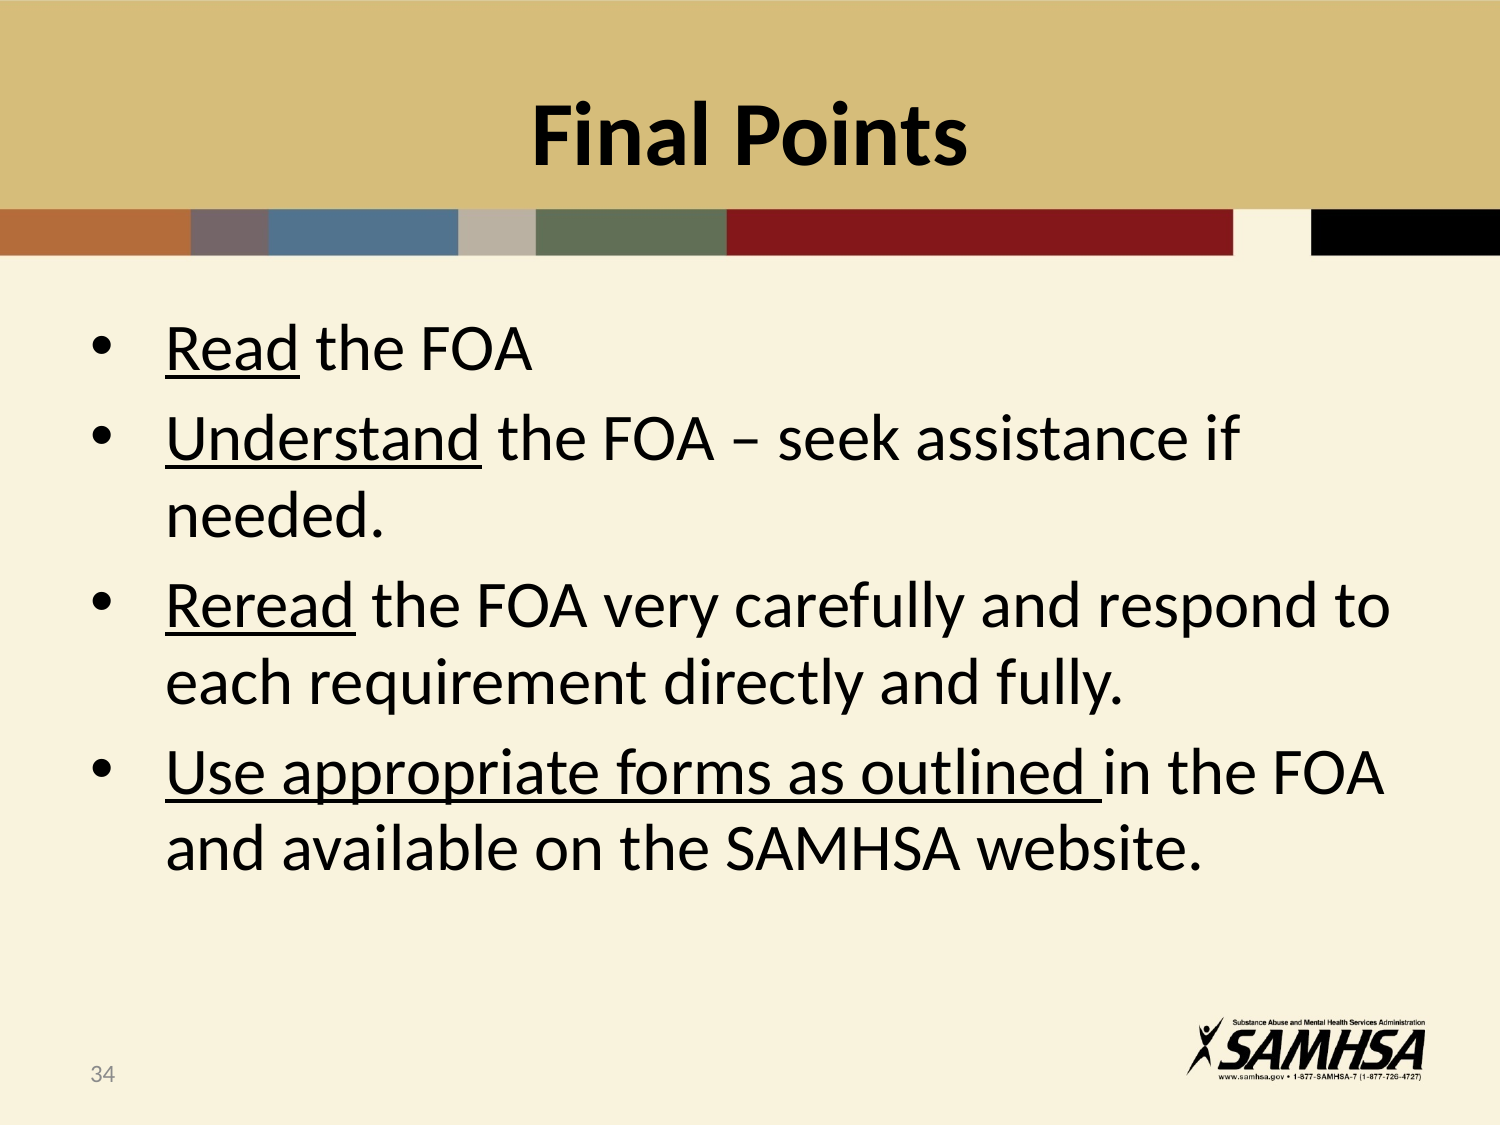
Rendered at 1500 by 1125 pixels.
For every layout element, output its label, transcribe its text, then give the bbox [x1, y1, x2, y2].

picture [0, 0, 1500, 1125]
slide_number 34 [75, 1042, 425, 1103]
list Read the FOA Understand the FOA – seek assistance if needed. Reread the FOA very carefully and respond to each requirement directly and fully. Use appropriate forms as outlined in the FOA and available on the SAMHSA website. [74, 299, 1411, 1006]
title Final Points [74, 44, 1426, 213]
